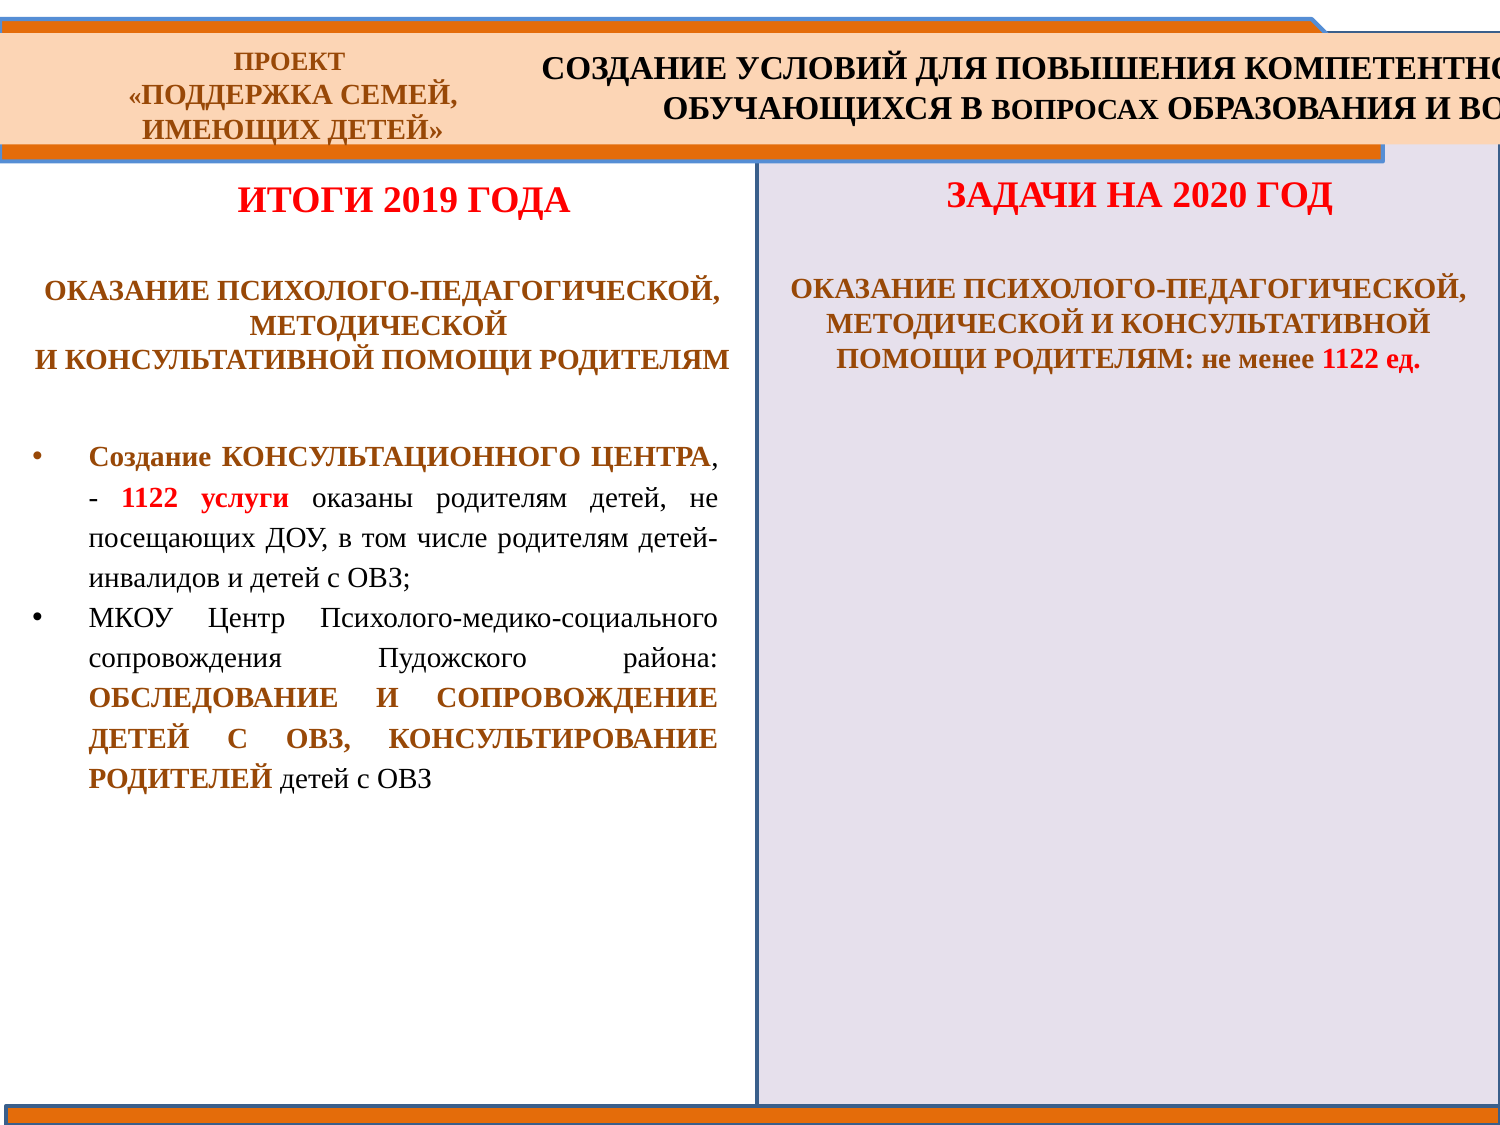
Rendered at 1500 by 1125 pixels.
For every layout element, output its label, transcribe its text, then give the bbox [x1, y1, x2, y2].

text_box [4, 1104, 1500, 1125]
text_box ОКАЗАНИЕ ПСИХОЛОГО-ПЕДАГОГИЧЕСКОЙ, МЕТОДИЧЕСКОЙ И КОНСУЛЬТАТИВНОЙ ПОМОЩИ РОДИТЕЛЯМ: не менее 1122 ед. [774, 262, 1483, 452]
text_box [0, 31, 1500, 146]
text_box ОКАЗАНИЕ ПСИХОЛОГО-ПЕДАГОГИЧЕСКОЙ, МЕТОДИЧЕСКОЙ И КОНСУЛЬТАТИВНОЙ ПОМОЩИ РОДИТЕЛЯМ [7, 263, 758, 384]
text_box ПРОЕКТ «ПОДДЕРЖКА СЕМЕЙ, ИМЕЮЩИХ ДЕТЕЙ» [45, 36, 541, 185]
text_box [755, 146, 1500, 1108]
text_box СОЗДАНИЕ УСЛОВИЙ ДЛЯ ПОВЫШЕНИЯ КОМПЕТЕНТНОСТИ РОДИТЕЛЕЙ, ОБУЧАЮЩИХСЯ В ВОПРОСАХ ОБРАЗОВАНИЯ И ВОСПИТАНИЯ [526, 38, 1500, 134]
text_box [0, 146, 45, 164]
text_box [0, 16, 1327, 31]
text_box [541, 146, 1385, 164]
text_box Создание КОНСУЛЬТАЦИОННОГО ЦЕНТРА, - 1122 услуги оказаны родителям детей, не посещающих ДОУ, в том числе родителям детей-инвалидов и детей с ОВЗ; МКОУ Центр Психолого-медико-социального сопровождения Пудожского района: ОБСЛЕДОВАНИЕ И СОПРОВОЖДЕНИЕ ДЕТЕЙ С ОВЗ, КОНСУЛЬТИРОВАНИЕ РОДИТЕЛЕЙ детей с ОВЗ [17, 385, 734, 802]
text_box ИТОГИ 2019 ГОДА [222, 167, 586, 227]
text_box ЗАДАЧИ НА 2020 ГОД [931, 163, 1348, 223]
